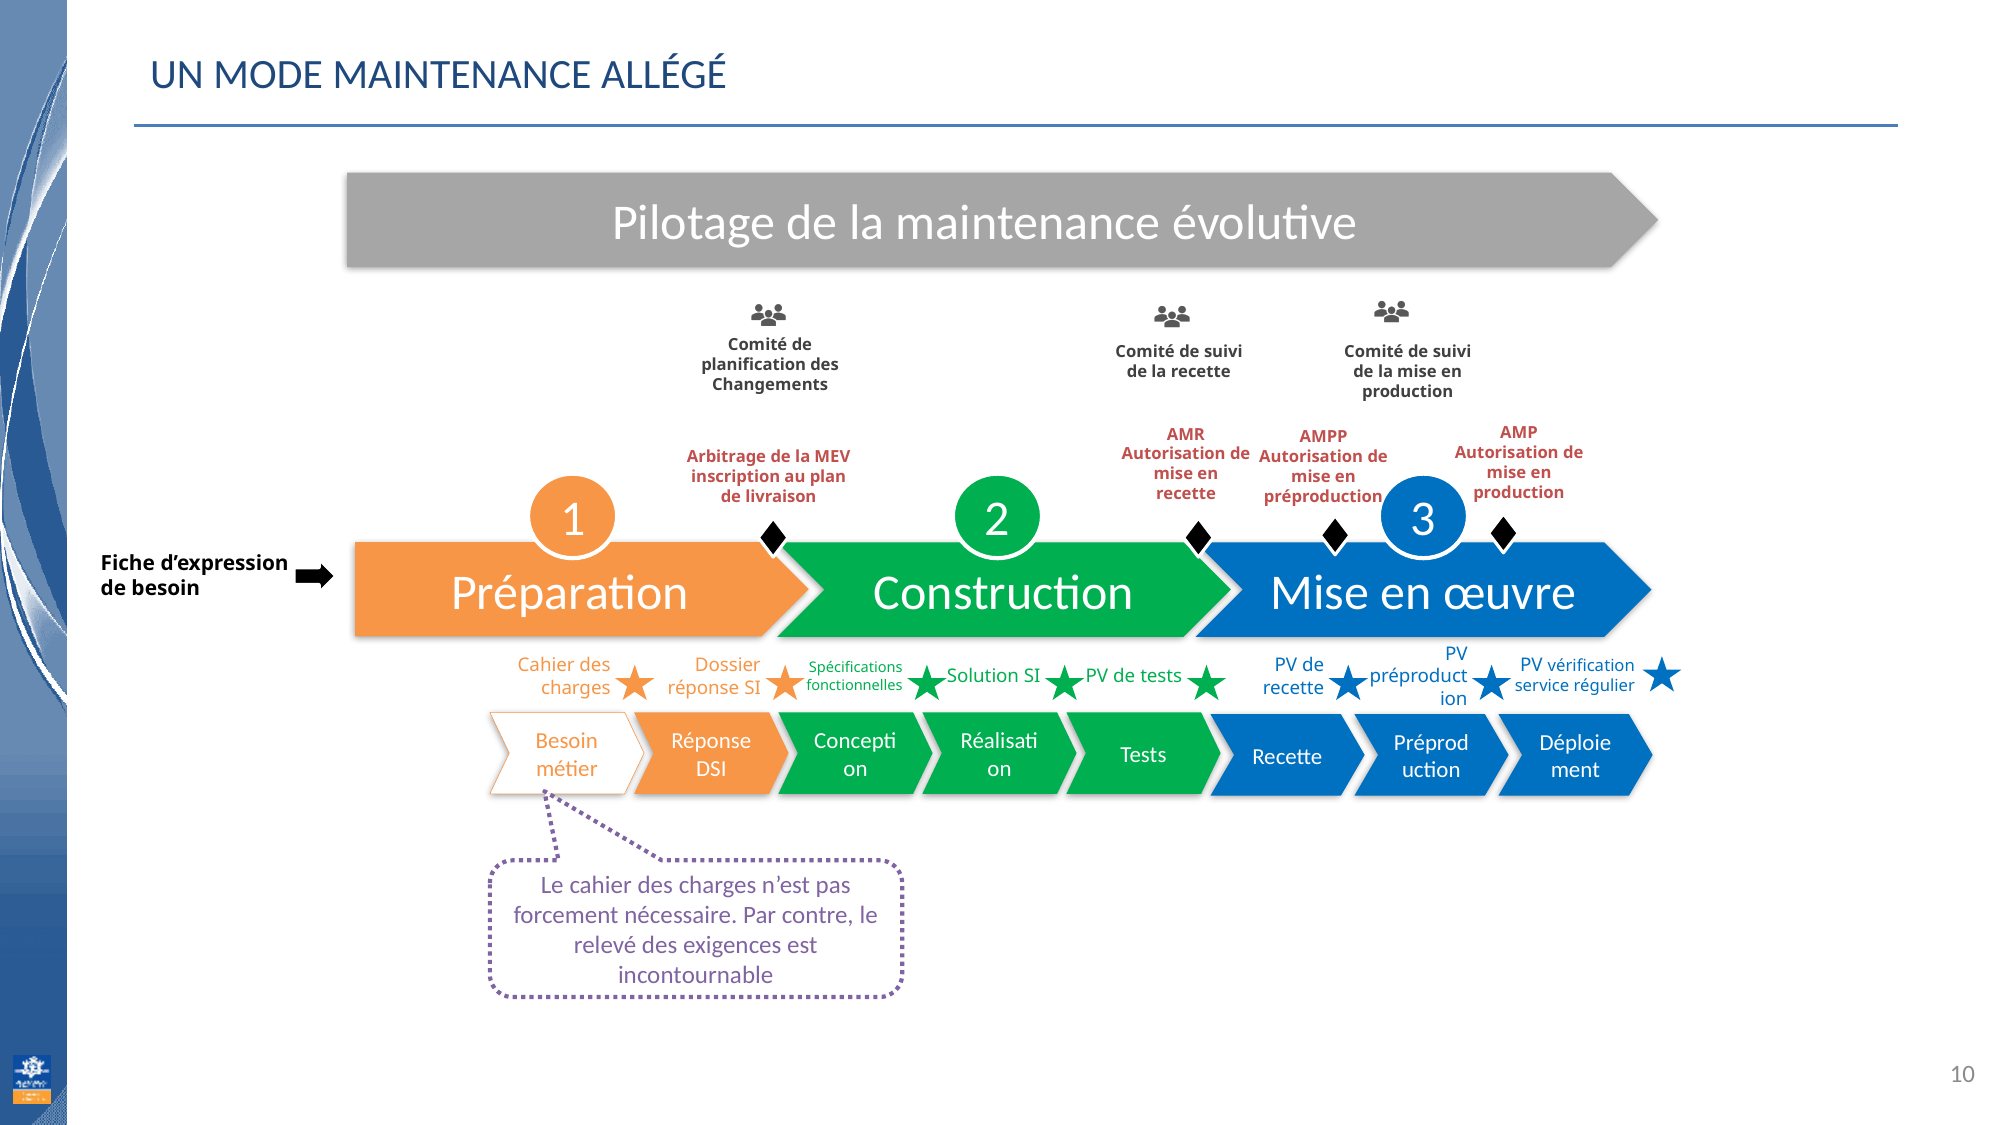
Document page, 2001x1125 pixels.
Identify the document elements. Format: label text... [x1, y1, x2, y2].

text_box AMPP Autorisation de mise en préproduction [1248, 411, 1400, 514]
text_box Comité de suivi de la mise en production [1325, 333, 1491, 417]
text_box Préproduction [1351, 711, 1512, 799]
picture [749, 295, 789, 335]
text_box PV préproduction [1360, 636, 1476, 709]
text_box [1486, 511, 1520, 555]
text_box Tests [1063, 709, 1223, 797]
text_box PV de tests [1075, 636, 1190, 707]
text_box Comité de planification des Changements [678, 326, 863, 367]
text_box [1181, 515, 1215, 560]
text_box AMP Autorisation de mise en production [1443, 411, 1595, 510]
text_box [911, 662, 934, 702]
text_box PV vérification service régulier [1484, 634, 1643, 714]
text_box Dossier réponse SI [638, 636, 769, 707]
picture [13, 1055, 51, 1104]
picture [1152, 296, 1192, 336]
text_box [1318, 513, 1352, 557]
text_box [1476, 676, 1484, 702]
text_box [756, 515, 790, 560]
text_box [769, 673, 780, 702]
text_box [1048, 662, 1075, 702]
text_box Recette [1207, 711, 1367, 799]
text_box [1643, 654, 1684, 694]
text_box [618, 662, 638, 702]
text_box Arbitrage de la MEV inscription au plan de livraison [678, 391, 860, 514]
text_box Solution SI [934, 636, 1048, 707]
text_box Conception [775, 709, 936, 797]
text_box Déploiement [1495, 714, 1656, 799]
text_box Préparation [352, 538, 812, 640]
text_box Réponse DSI [631, 709, 788, 797]
text_box Mise en œuvre [1192, 539, 1655, 640]
text_box Fiche d’expression de besoin [93, 535, 300, 614]
text_box 1 [525, 471, 620, 561]
text_box [1332, 662, 1360, 702]
text_box Besoin métier [487, 709, 644, 797]
text_box 2 [950, 471, 1045, 561]
text_box [1190, 662, 1217, 702]
text_box Construction [774, 539, 1230, 640]
text_box Comité de suivi de la recette [1106, 332, 1252, 417]
text_box AMR Autorisation de mise en recette [1114, 417, 1248, 511]
text_box Pilotage de la maintenance évolutive [343, 169, 1662, 271]
picture [1371, 291, 1411, 331]
text_box Le cahier des charges n’est pas forcement nécessaire. Par contre, le relevé des exigences est incontournable [487, 789, 905, 1000]
text_box Réalisation [919, 709, 1076, 797]
text_box Spécifications fonctionnelles [780, 636, 911, 707]
text_box PV de recette [1217, 636, 1332, 709]
slide_number 10 [1921, 1042, 1991, 1103]
text_box Cahier des charges [488, 636, 618, 708]
text_box [291, 556, 339, 596]
text_box 3 [1376, 471, 1471, 561]
title Un mode maintenance allégé [135, 19, 1898, 126]
